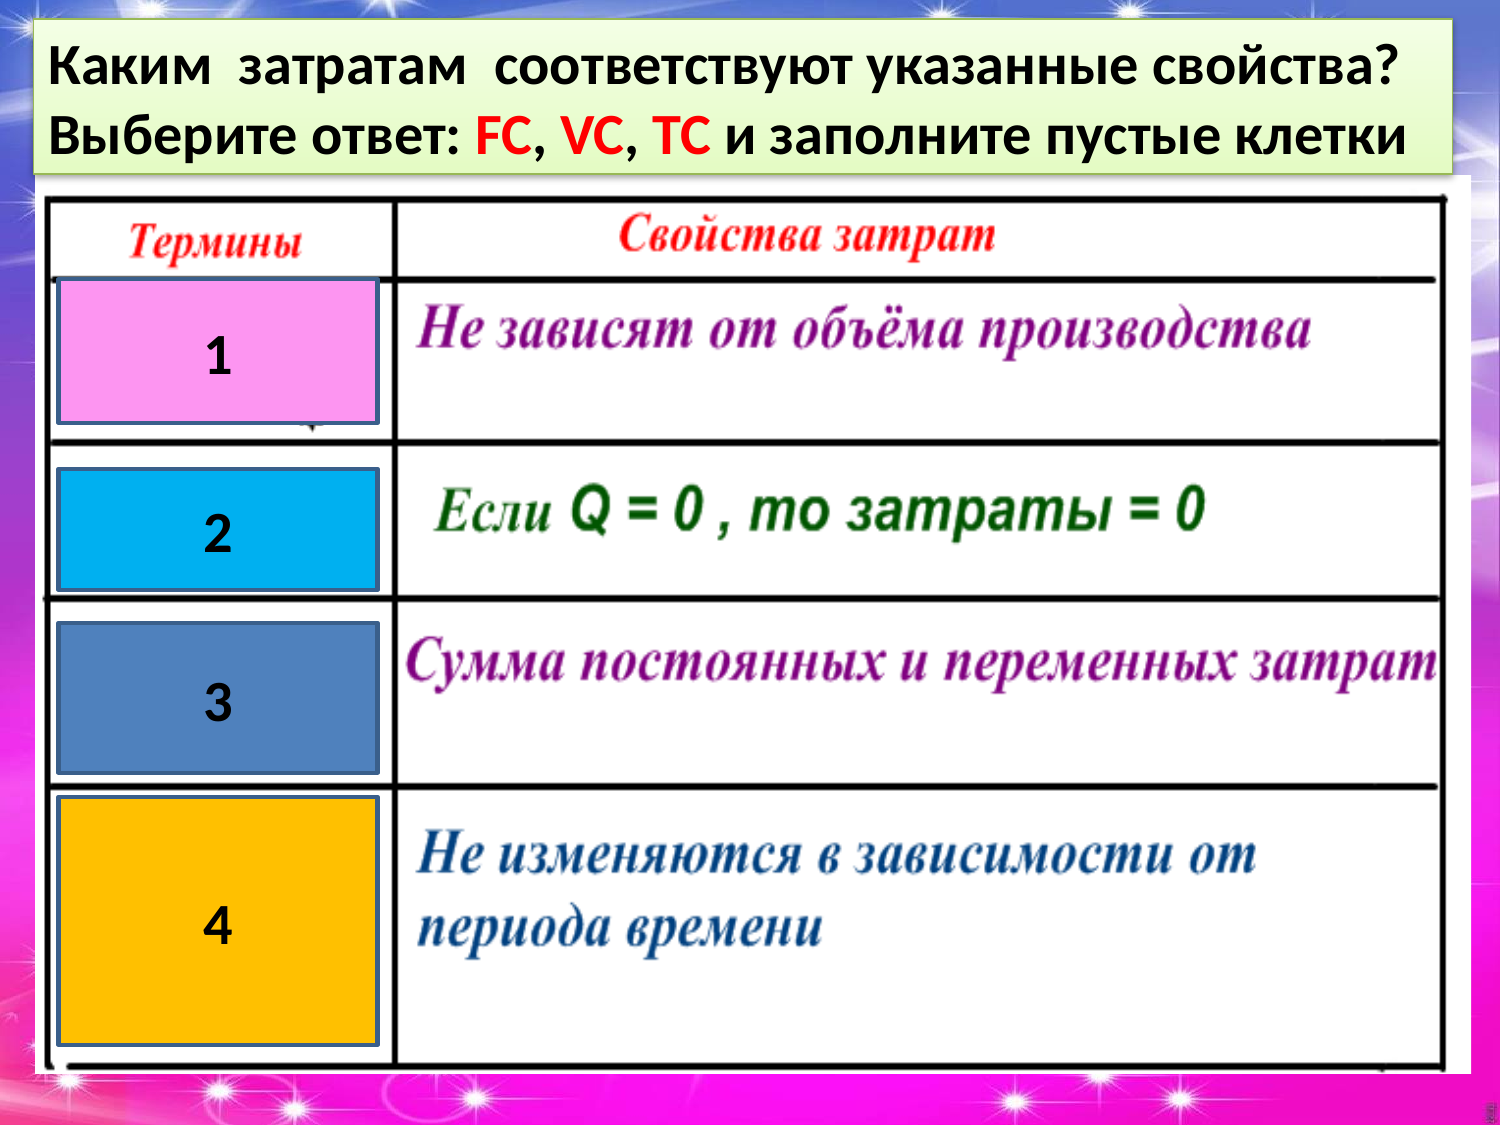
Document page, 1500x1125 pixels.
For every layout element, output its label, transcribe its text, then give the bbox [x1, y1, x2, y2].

text_box Каким затратам соответствуют указанные свойства? Выберите ответ: FC, VC, TC и заполните пустые клетки [33, 18, 1453, 175]
picture [0, 0, 1500, 1125]
